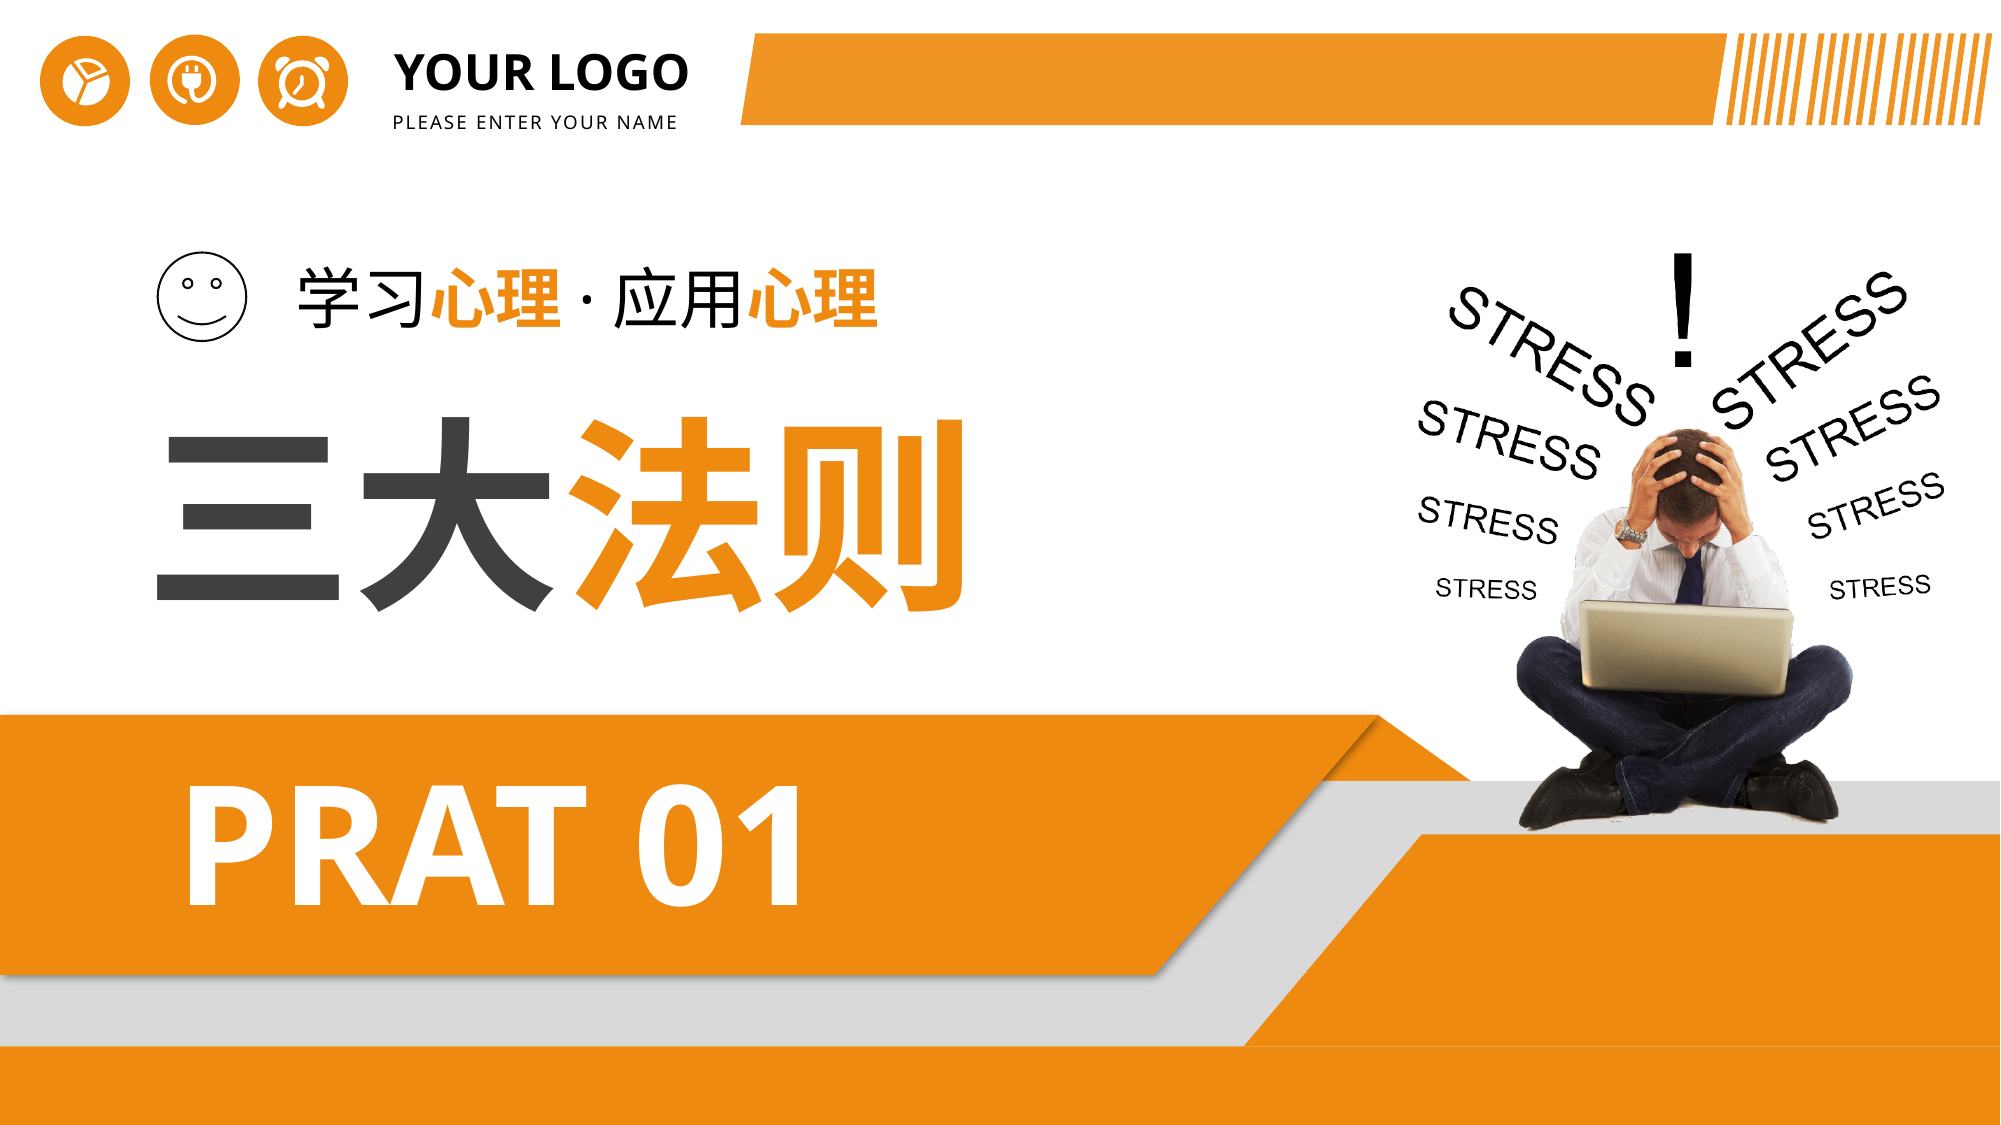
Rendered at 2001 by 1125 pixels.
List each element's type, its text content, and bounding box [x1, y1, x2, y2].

text_box 三大法则 [129, 378, 1134, 644]
text_box [156, 251, 248, 343]
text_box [40, 34, 715, 142]
picture [1390, 214, 1966, 851]
text_box 学习心理·应用心理 [280, 249, 1100, 345]
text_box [740, 33, 1993, 126]
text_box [0, 714, 2000, 1125]
